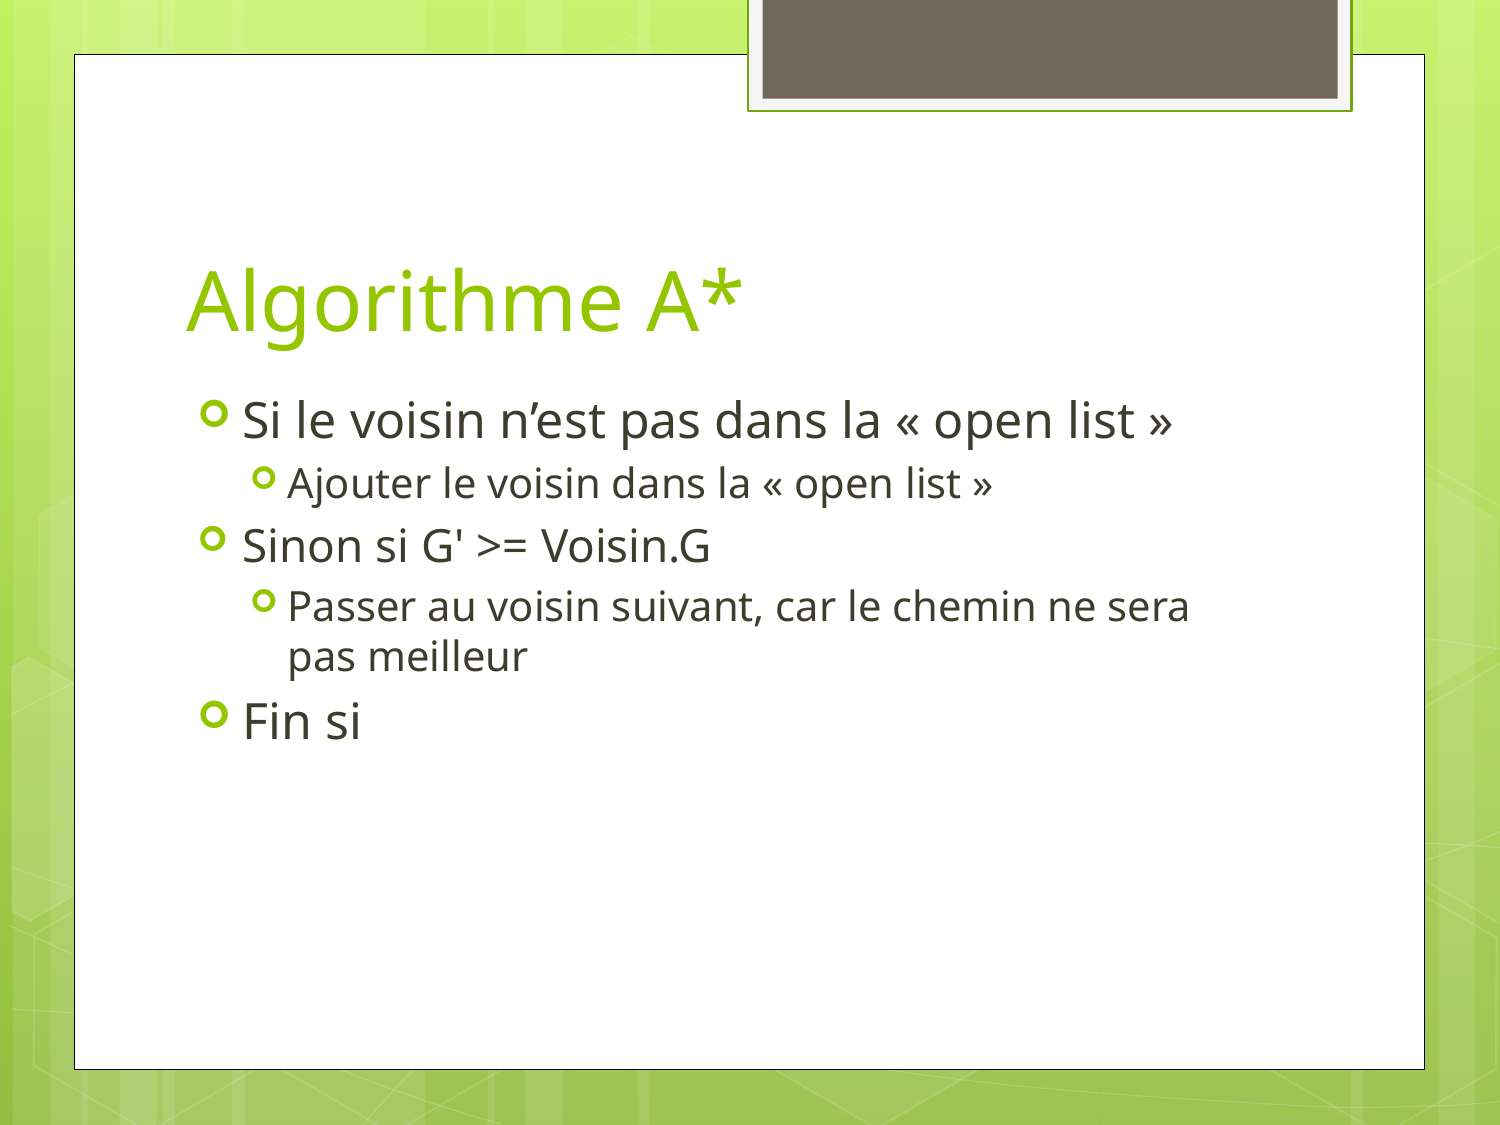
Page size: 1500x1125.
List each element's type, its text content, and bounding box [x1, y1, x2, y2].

list Si le voisin n’est pas dans la « open list » Ajouter le voisin dans la « open list » Sinon si G' >= Voisin.G Passer au voisin suivant, car le chemin ne sera pas meilleur Fin si [171, 381, 1283, 957]
title Algorithme A* [171, 168, 1324, 357]
